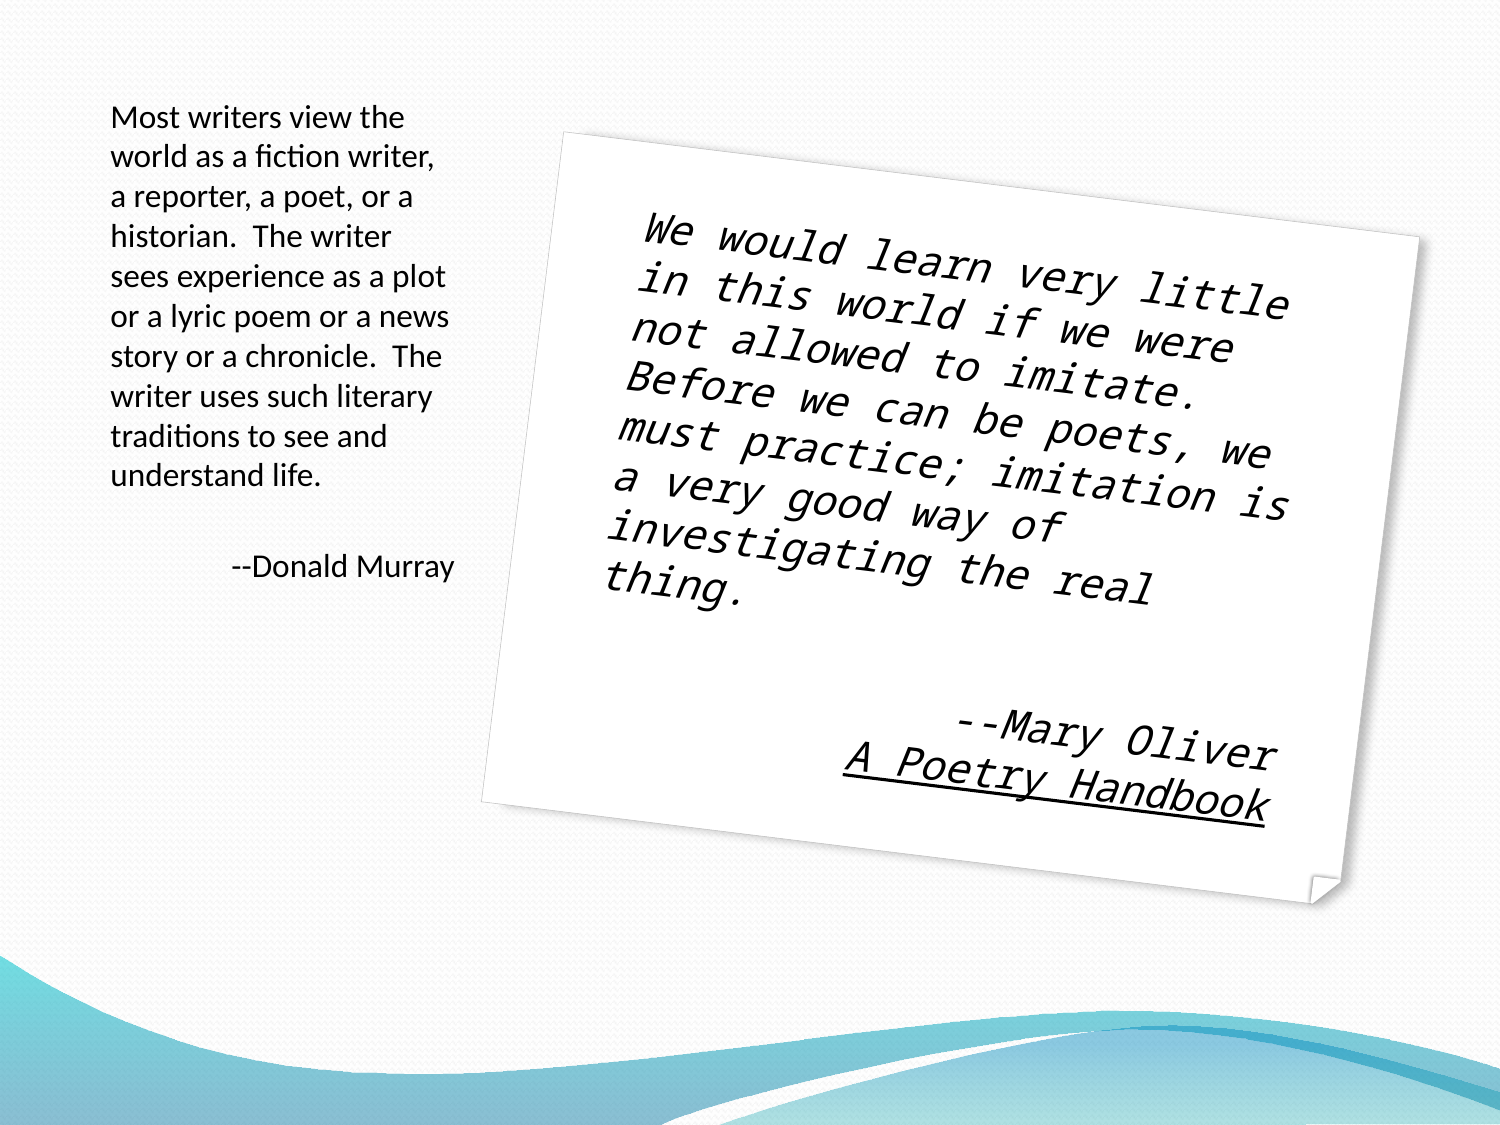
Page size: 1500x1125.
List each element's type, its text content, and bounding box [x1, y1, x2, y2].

list Most writers view the world as a fiction writer, a reporter, a poet, or a historian. The writer sees experience as a plot or a lyric poem or a news story or a chronicle. The writer uses such literary traditions to see and understand life. --Donald Murray [99, 87, 463, 822]
text_box We would learn very little in this world if we were not allowed to imitate. Before we can be poets, we must practice; imitation is a very good way of investigating the real thing. --Mary Oliver A Poetry Handbook [563, 190, 1347, 839]
